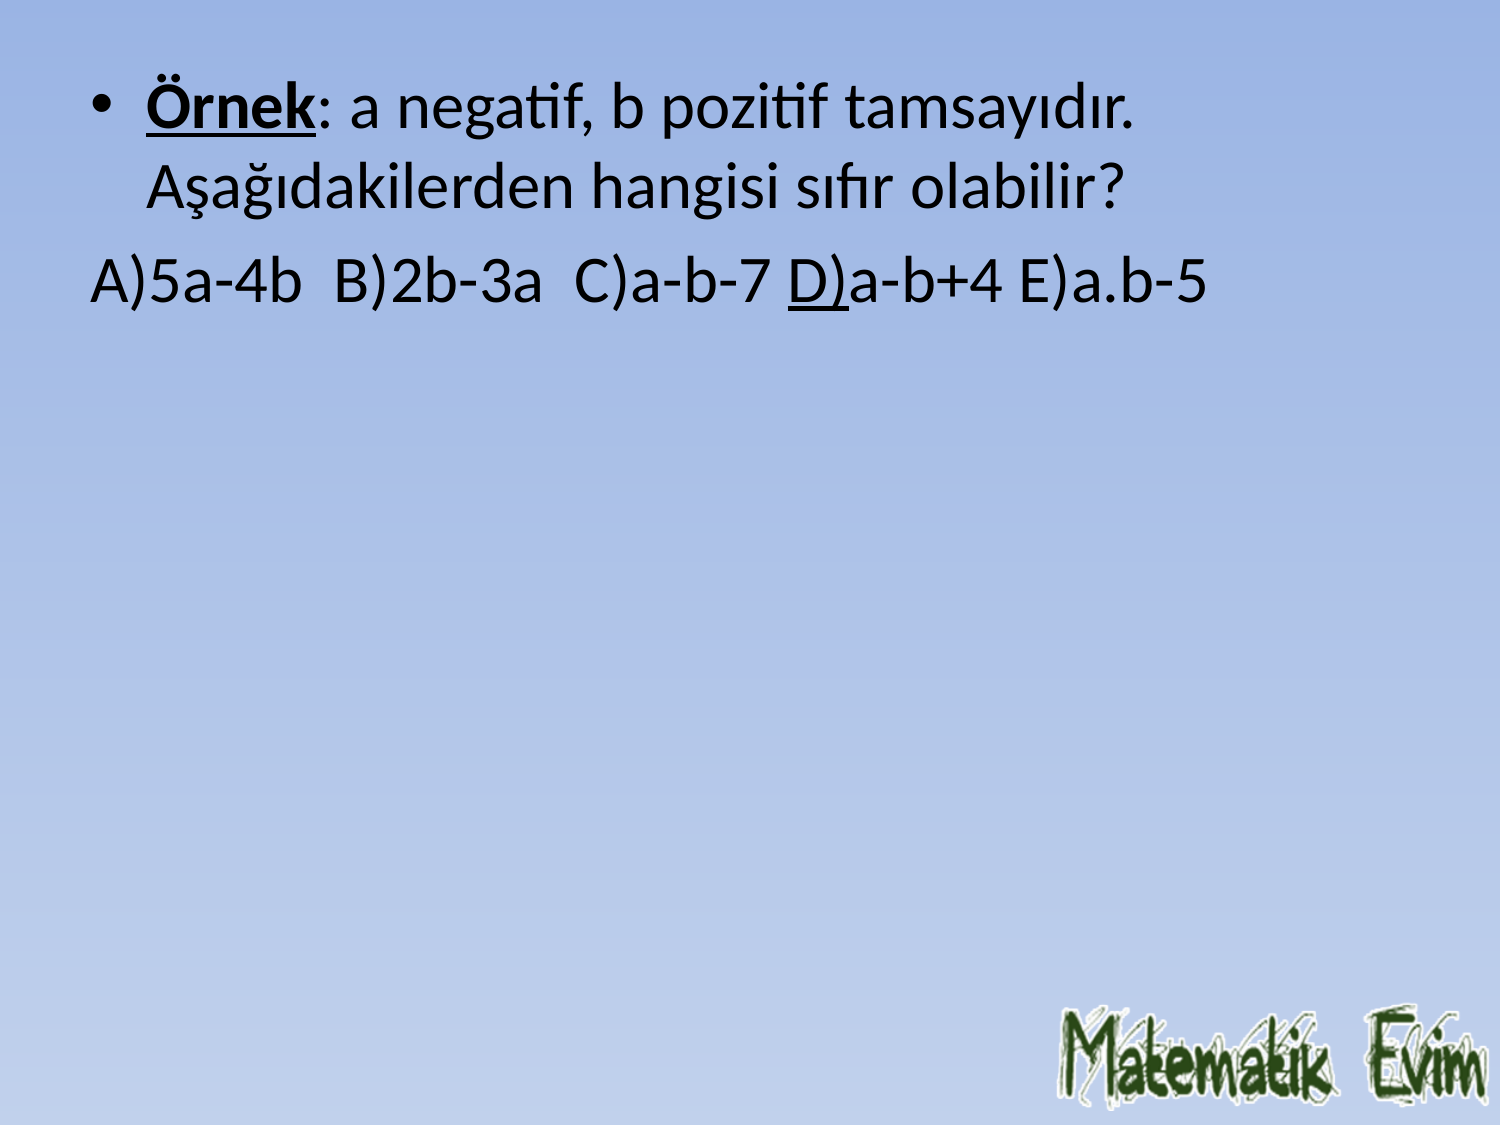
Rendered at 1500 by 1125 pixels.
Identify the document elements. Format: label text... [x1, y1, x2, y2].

list Örnek: a negatif, b pozitif tamsayıdır. Aşağıdakilerden hangisi sıfır olabilir? A)5a-4b B)2b-3a C)a-b-7 D)a-b+4 E)a.b-5 [75, 54, 1425, 339]
picture [1051, 999, 1495, 1111]
text_box [74, 137, 1425, 1005]
